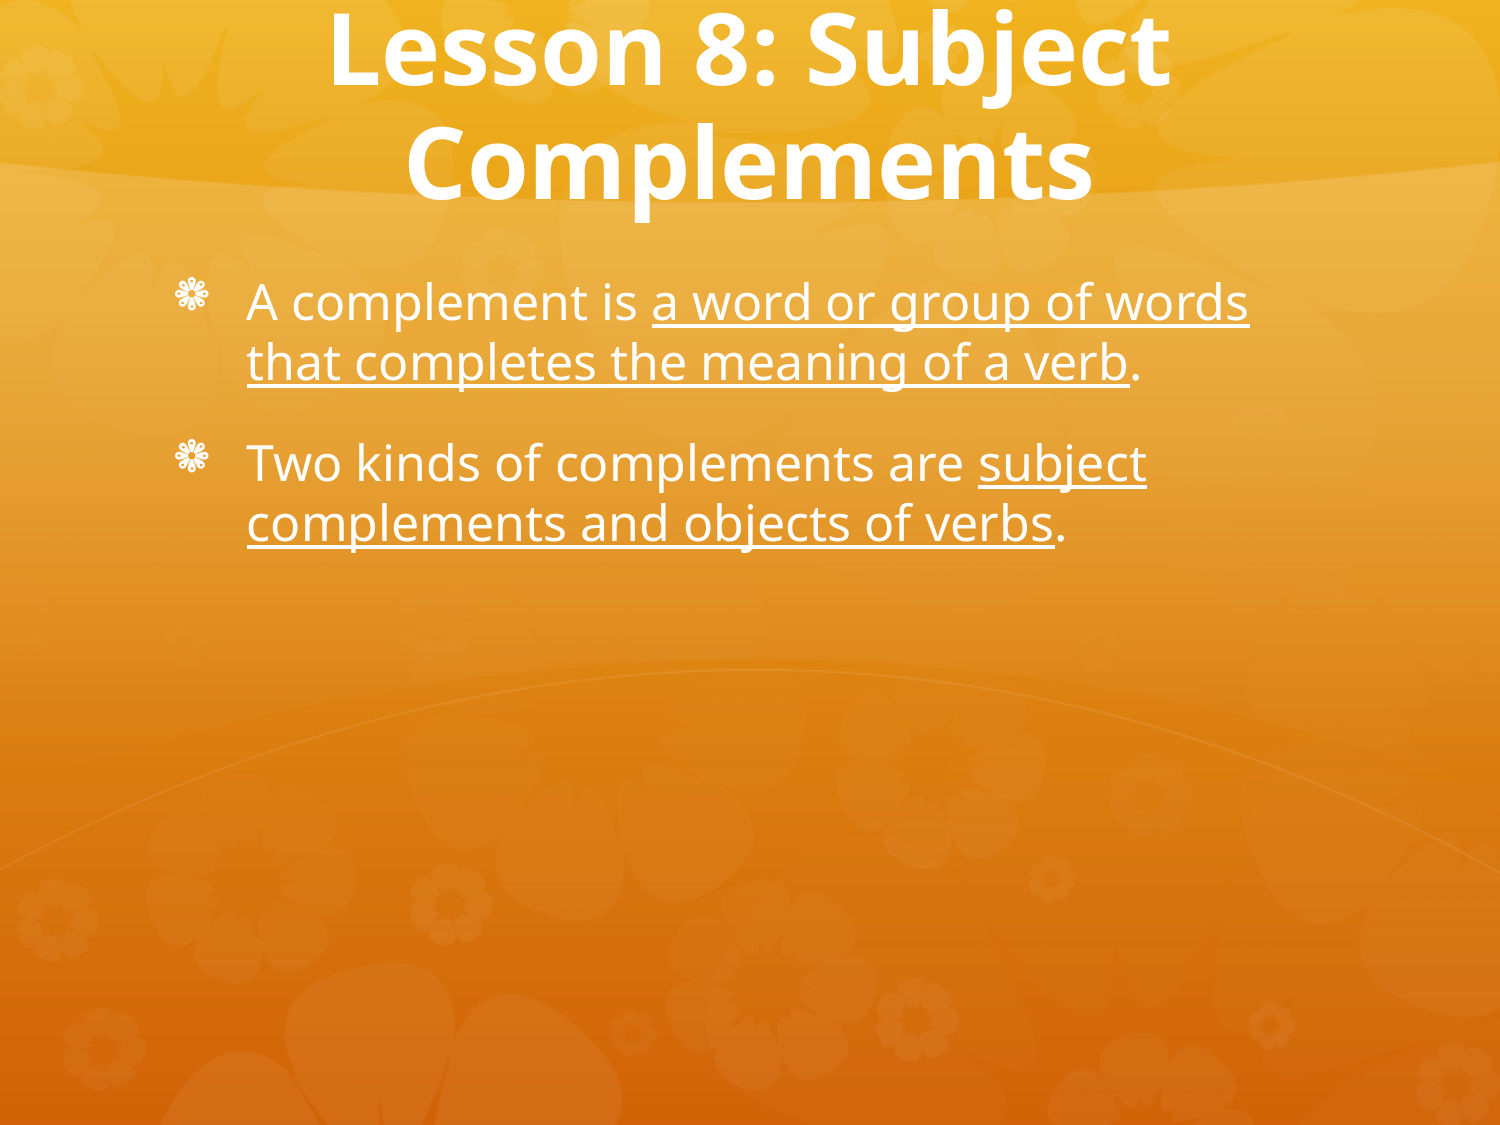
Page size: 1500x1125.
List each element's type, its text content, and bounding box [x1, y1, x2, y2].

list A complement is a word or group of words that completes the meaning of a verb. Two kinds of complements are subject complements and objects of verbs. [156, 262, 1344, 967]
picture [0, 0, 1500, 1125]
title Lesson 8: Subject Complements [127, 14, 1372, 203]
